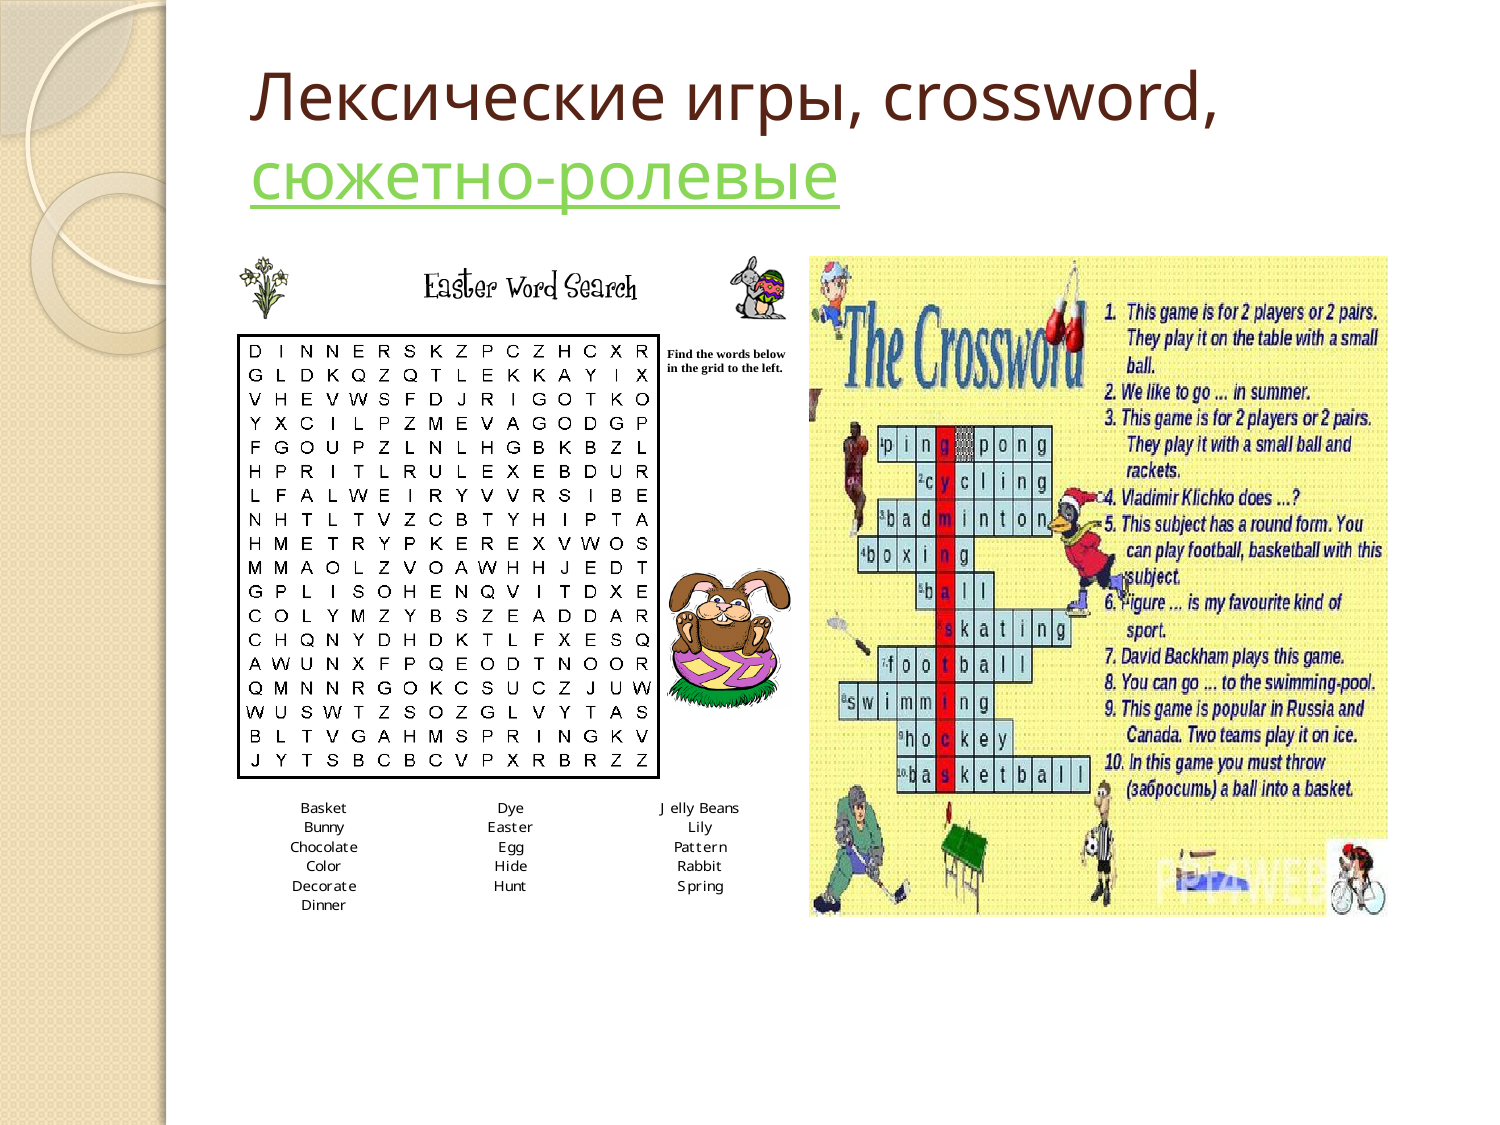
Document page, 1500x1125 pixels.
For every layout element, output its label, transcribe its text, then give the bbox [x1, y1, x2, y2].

title Лексические игры, crossword, сюжетно-ролевые [235, 45, 1466, 233]
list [808, 255, 1389, 918]
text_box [229, 255, 798, 946]
